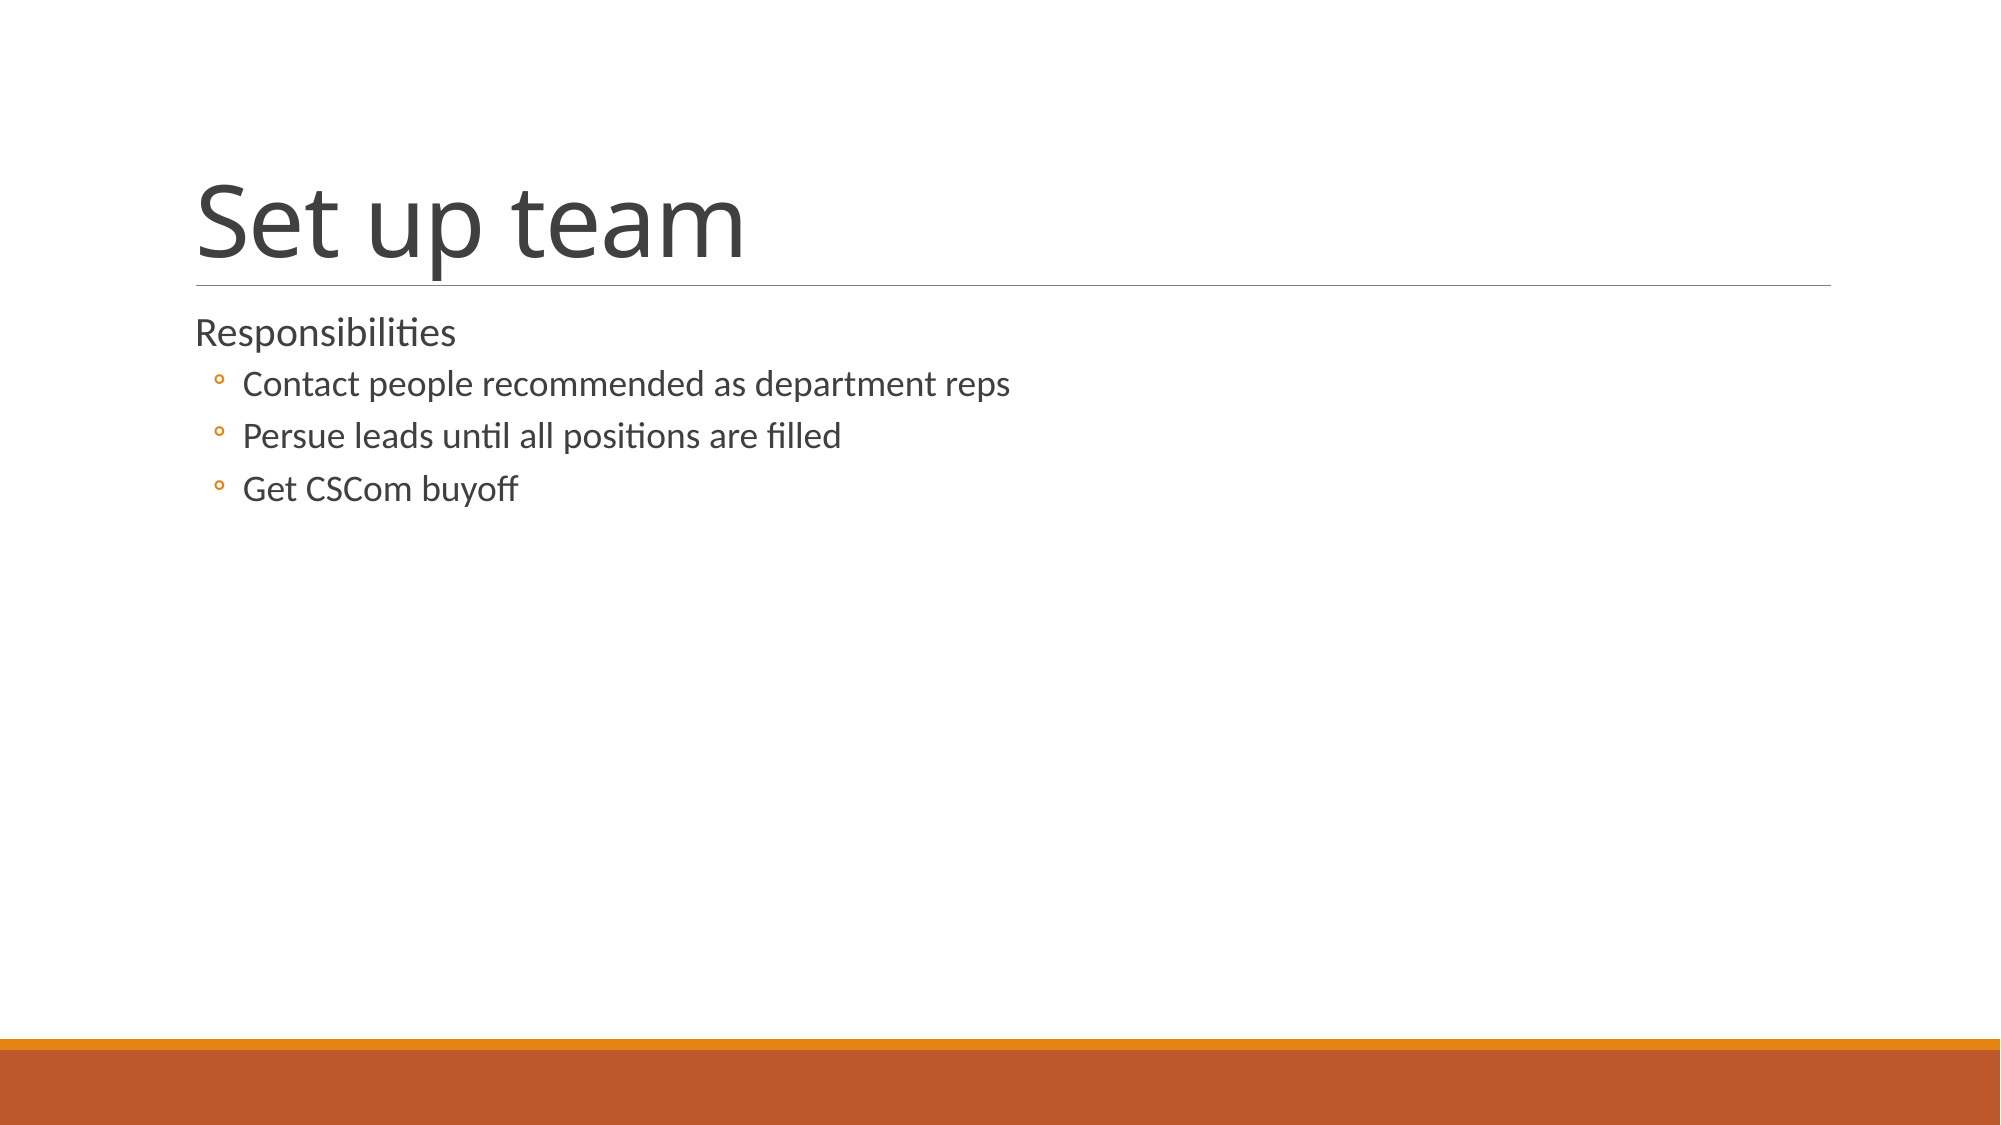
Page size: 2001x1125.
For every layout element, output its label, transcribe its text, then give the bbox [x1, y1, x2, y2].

title Set up team [180, 47, 1830, 285]
list Responsibilities Contact people recommended as department reps Persue leads until all positions are filled Get CSCom buyoff [180, 302, 1830, 963]
